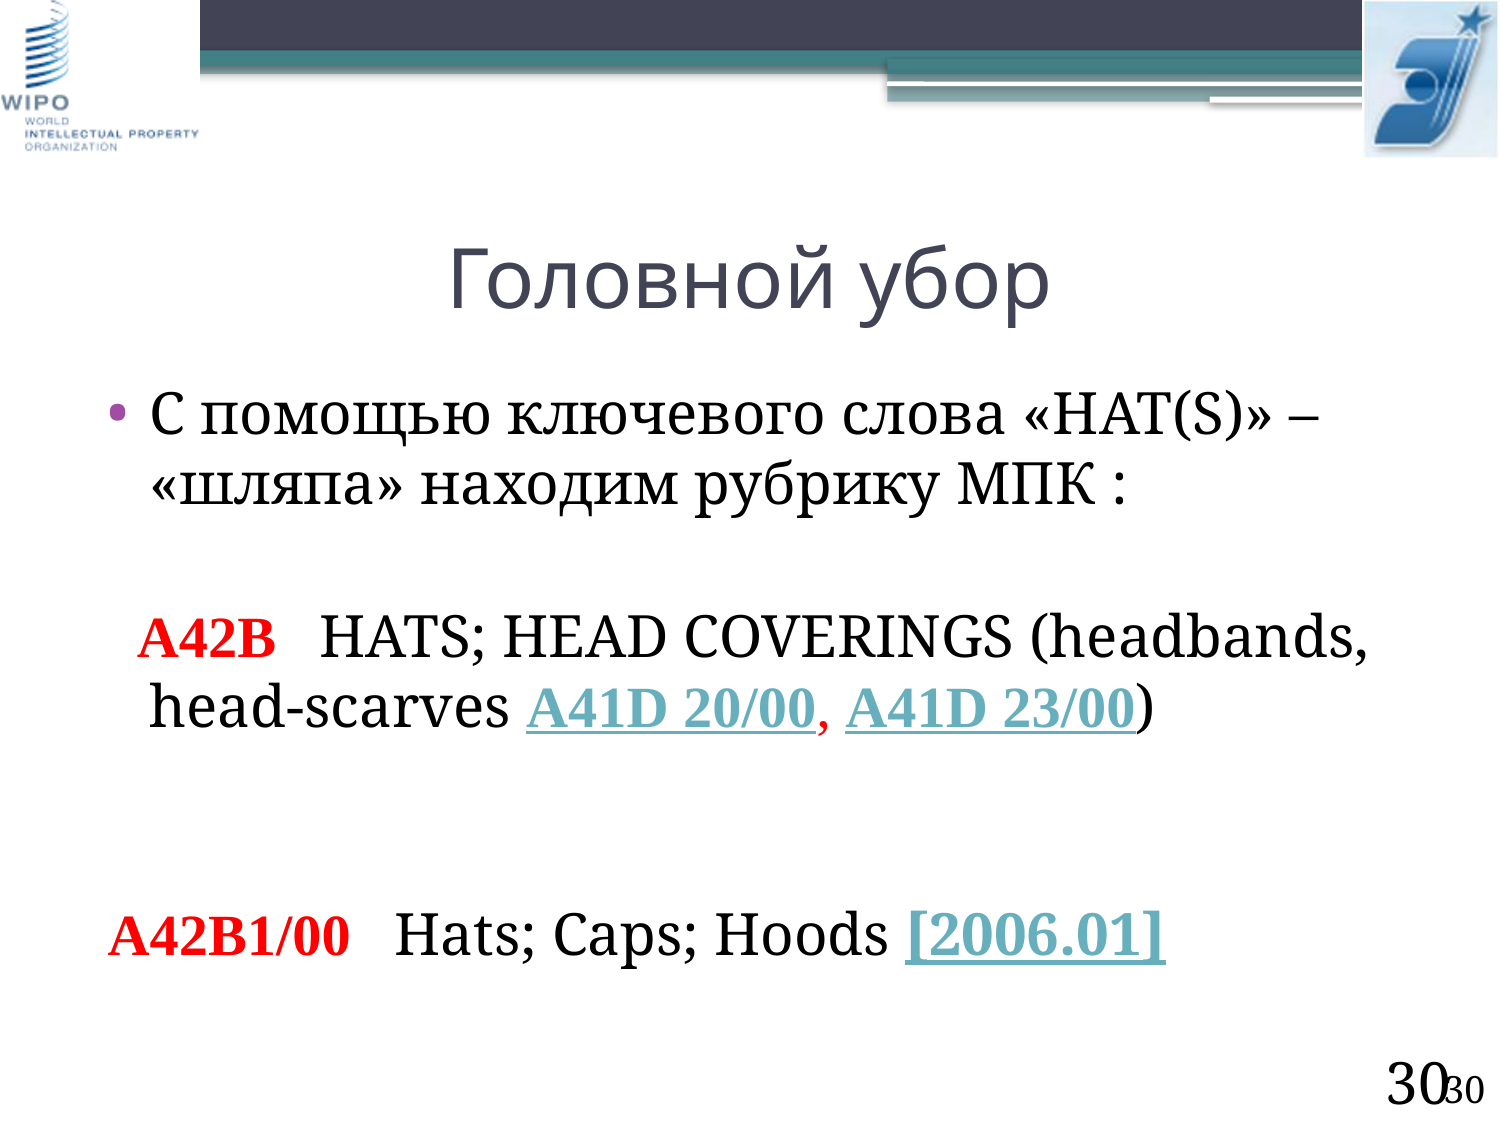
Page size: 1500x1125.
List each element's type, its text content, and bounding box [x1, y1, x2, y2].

list С помощью ключевого слова «HAT(S)» – «шляпа» находим рубрику МПК : A42B HATS; HEAD COVERINGS (headbands, head-scarves A41D 20/00, A41D 23/00) A42B1/00 Hats; Caps; Hoods [2006.01] [75, 368, 1425, 1079]
picture [0, 0, 200, 153]
title Головной убор [75, 187, 1425, 363]
slide_number 30 [1374, 1065, 1500, 1125]
picture [1362, 0, 1500, 161]
text_box 30 [1371, 1039, 1500, 1125]
